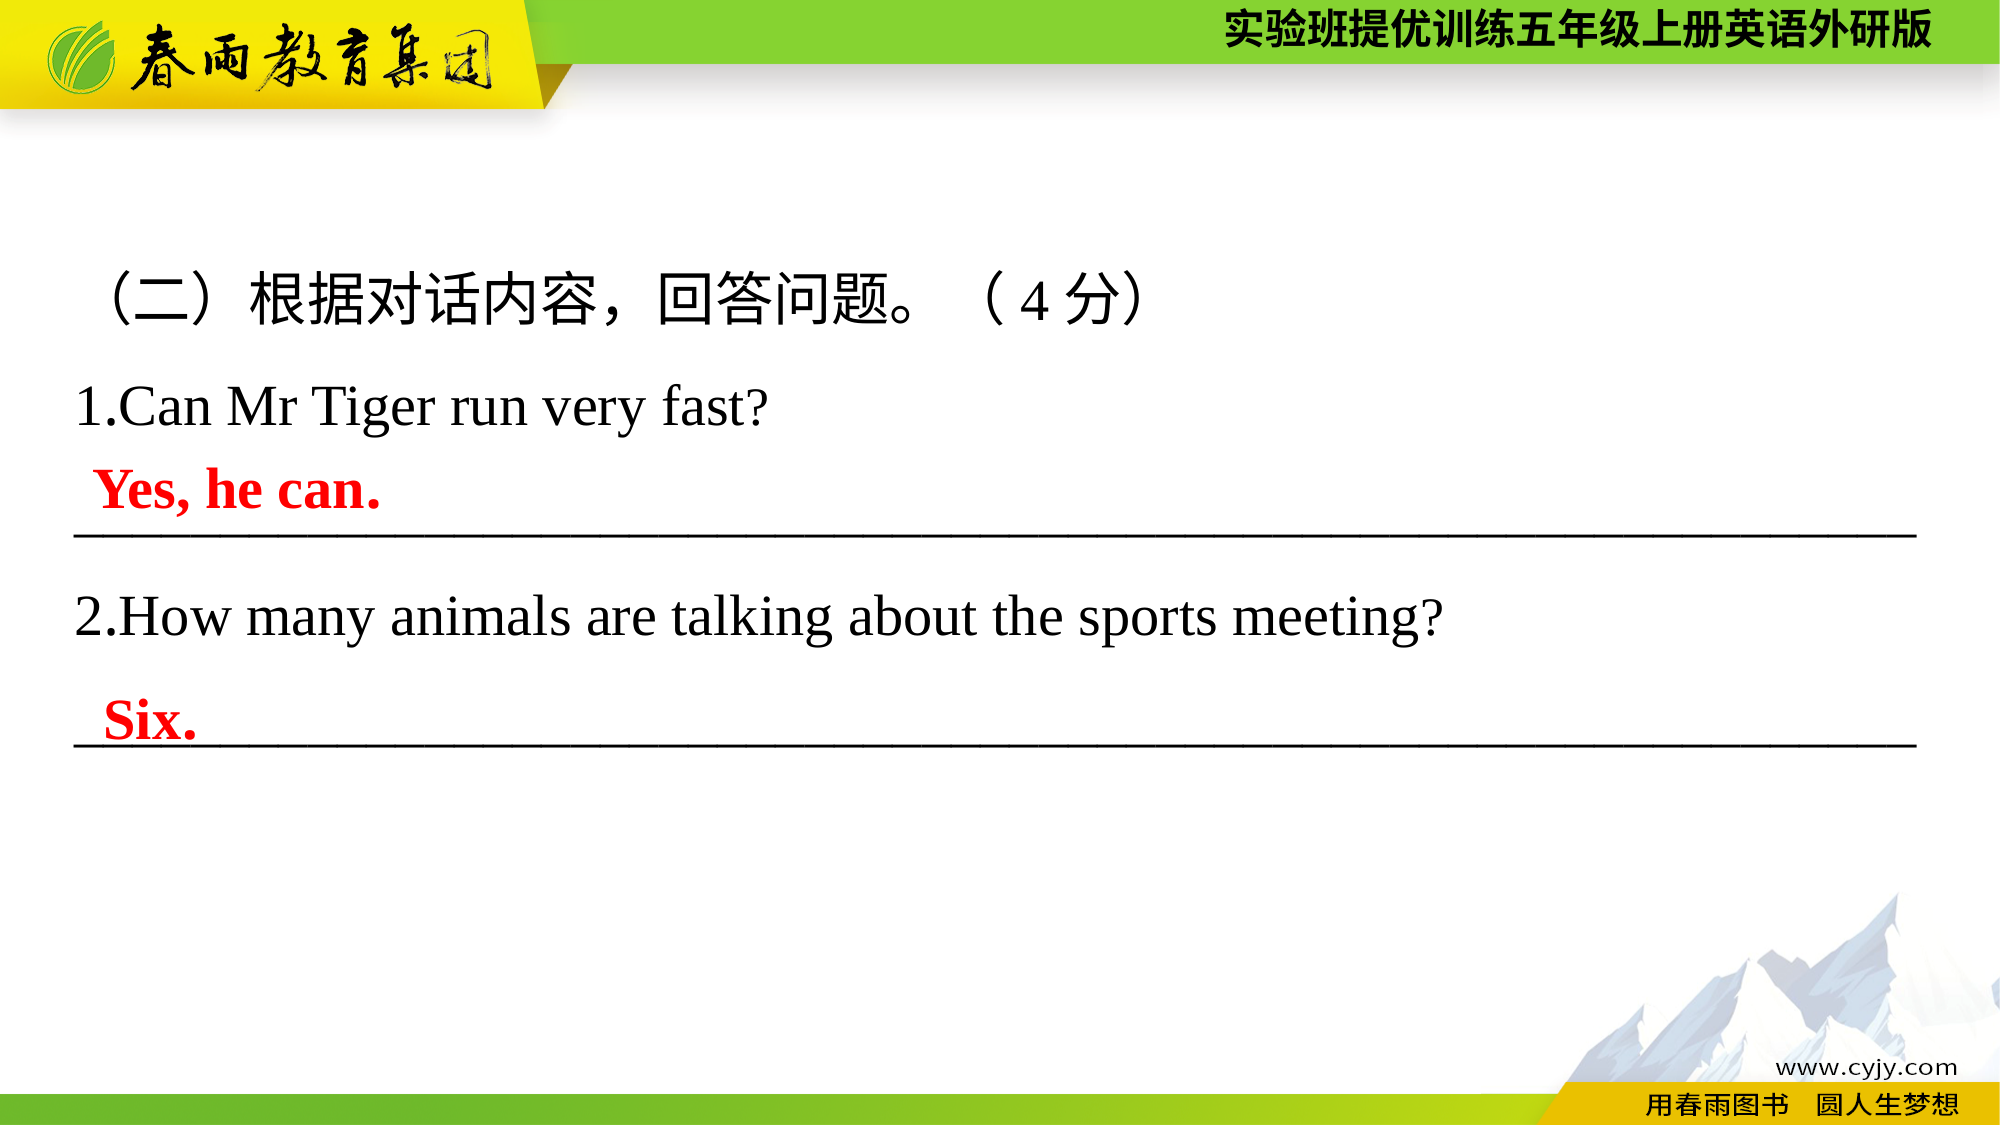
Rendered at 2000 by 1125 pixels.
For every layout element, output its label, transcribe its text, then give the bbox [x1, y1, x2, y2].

text_box Six. [88, 638, 214, 759]
text_box Yes, he can. [77, 442, 397, 528]
list （二）根据对话内容，回答问题。（4分） 1.Can Mr Tiger run very fast? _______________________________________________________________ 2.How many animals are talking about the sports meeting? _______________________________________________________________ [59, 219, 1944, 752]
picture [0, 0, 2000, 1125]
